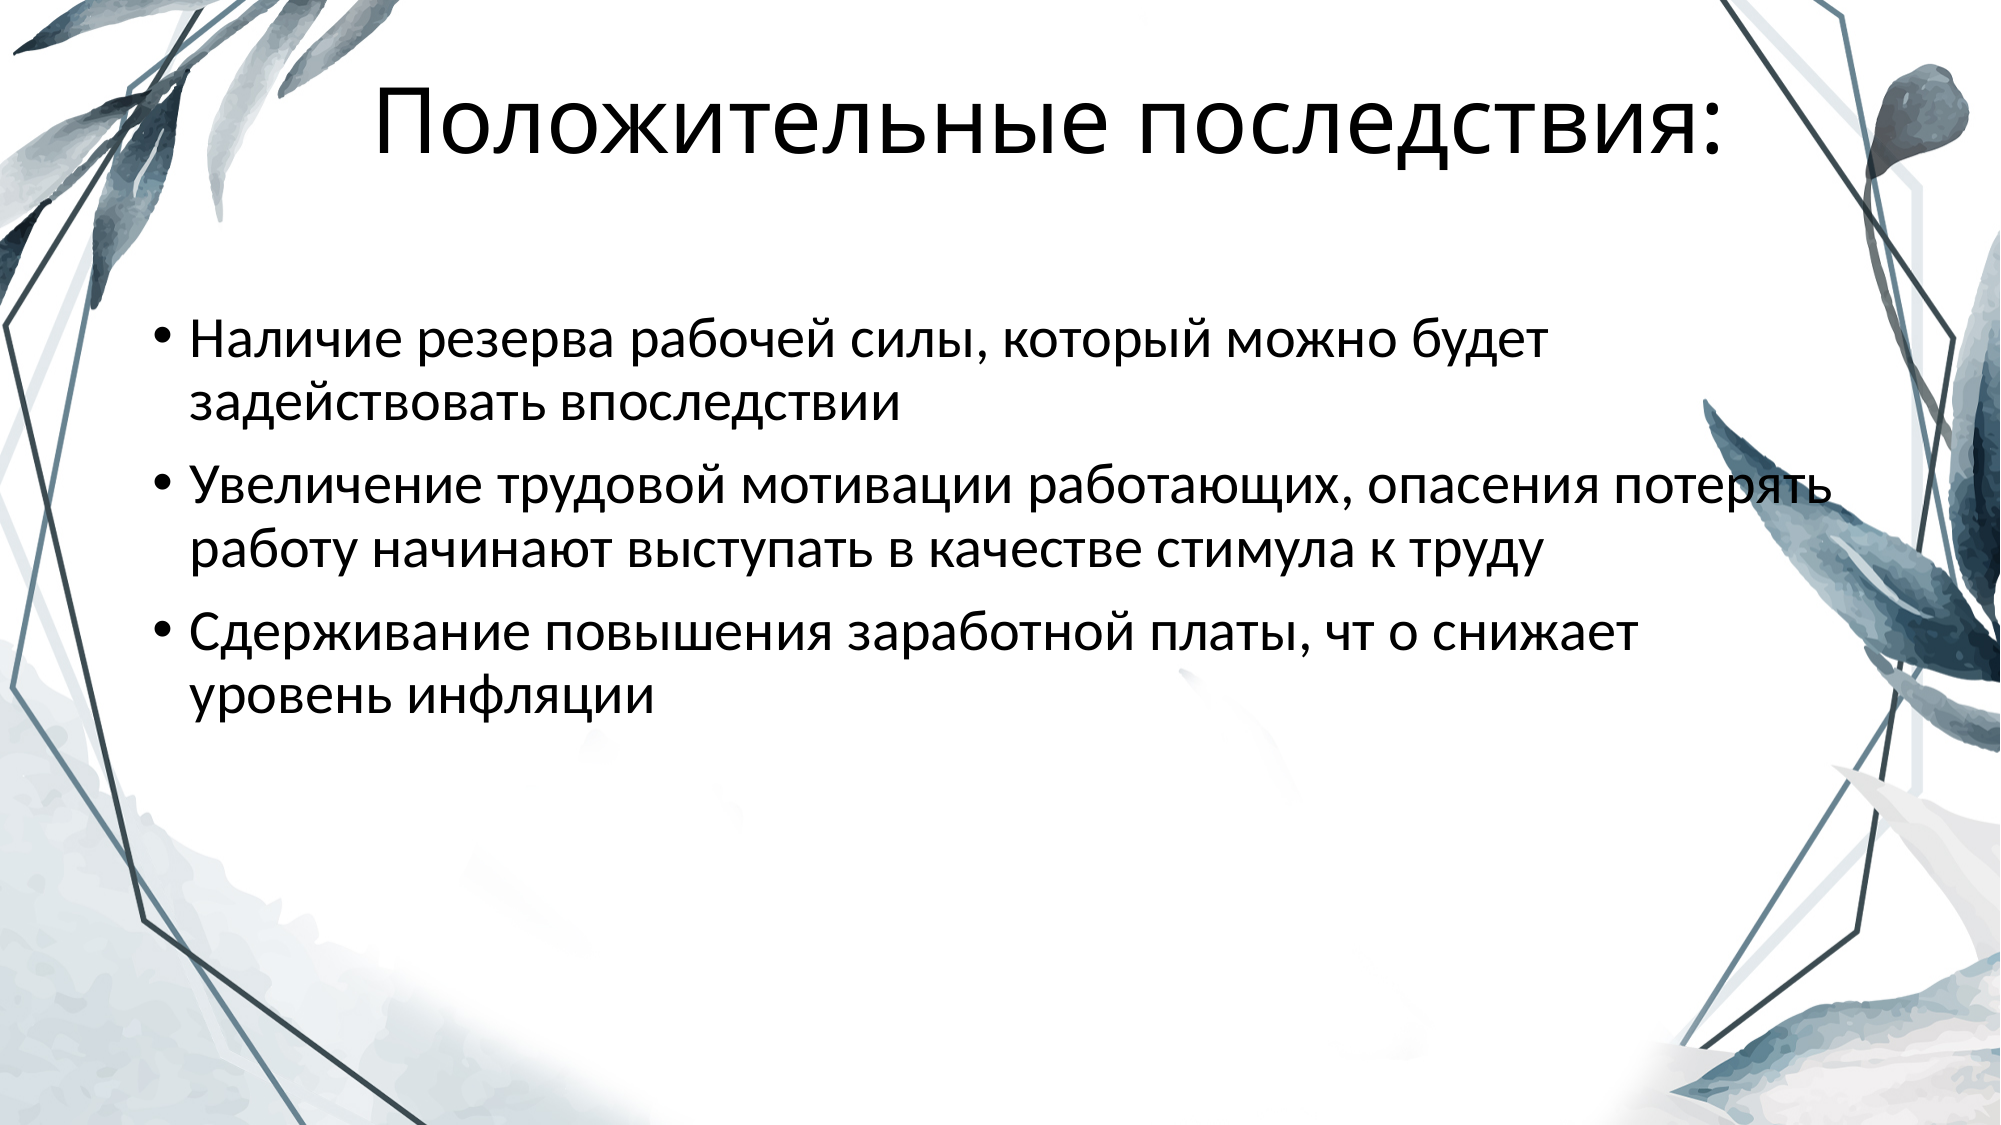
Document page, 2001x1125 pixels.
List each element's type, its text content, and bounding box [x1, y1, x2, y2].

picture [0, 0, 2000, 1125]
title Положительные последствия: [356, 59, 1863, 188]
list Наличие резерва рабочей силы, который можно будет задействовать впоследствии Увеличение трудовой мотивации работающих, опасения потерять работу начинают выступать в качестве стимула к труду Сдерживание повышения заработной платы, чт о снижает уровень инфляции [137, 299, 1863, 1014]
